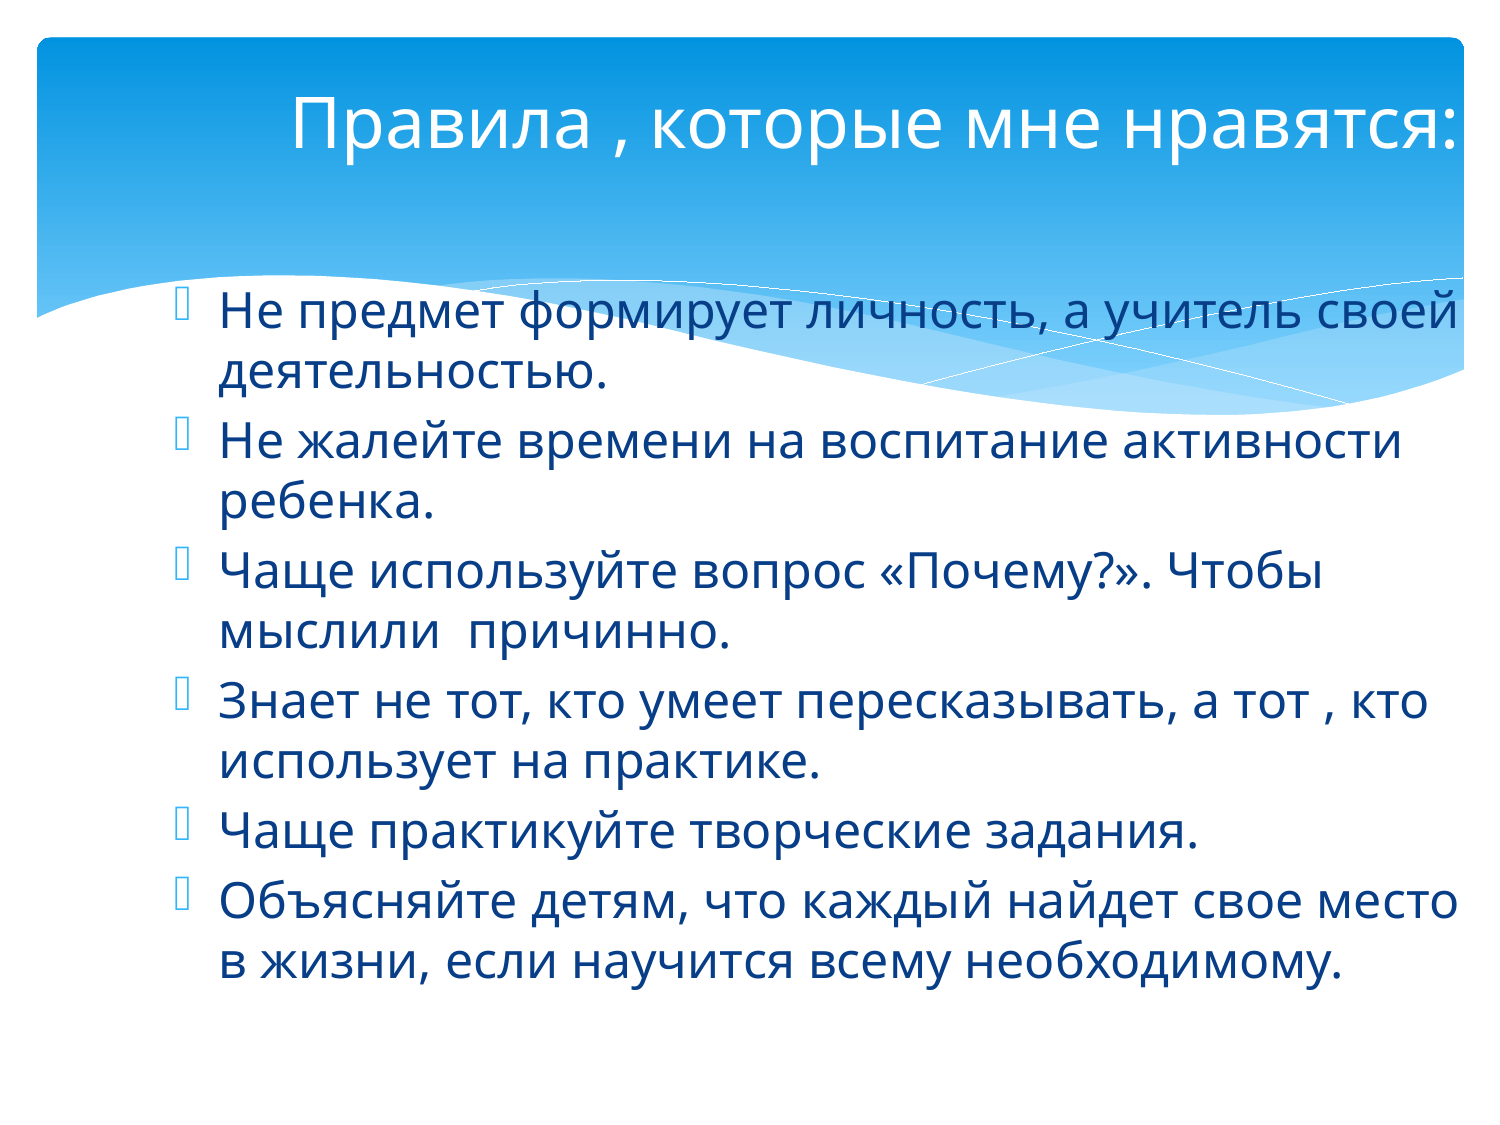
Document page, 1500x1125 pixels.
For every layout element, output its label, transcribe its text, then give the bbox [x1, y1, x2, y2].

title Правила , которые мне нравятся: [270, 45, 1480, 195]
list Не предмет формирует личность, а учитель своей деятельностью. Не жалейте времени на воспитание активности ребенка. Чаще используйте вопрос «Почему?». Чтобы мыслили причинно. Знает не тот, кто умеет пересказывать, а тот , кто использует на практике. Чаще практикуйте творческие задания. Объясняйте детям, что каждый найдет свое место в жизни, если научится всему необходимому. [158, 270, 1480, 1005]
